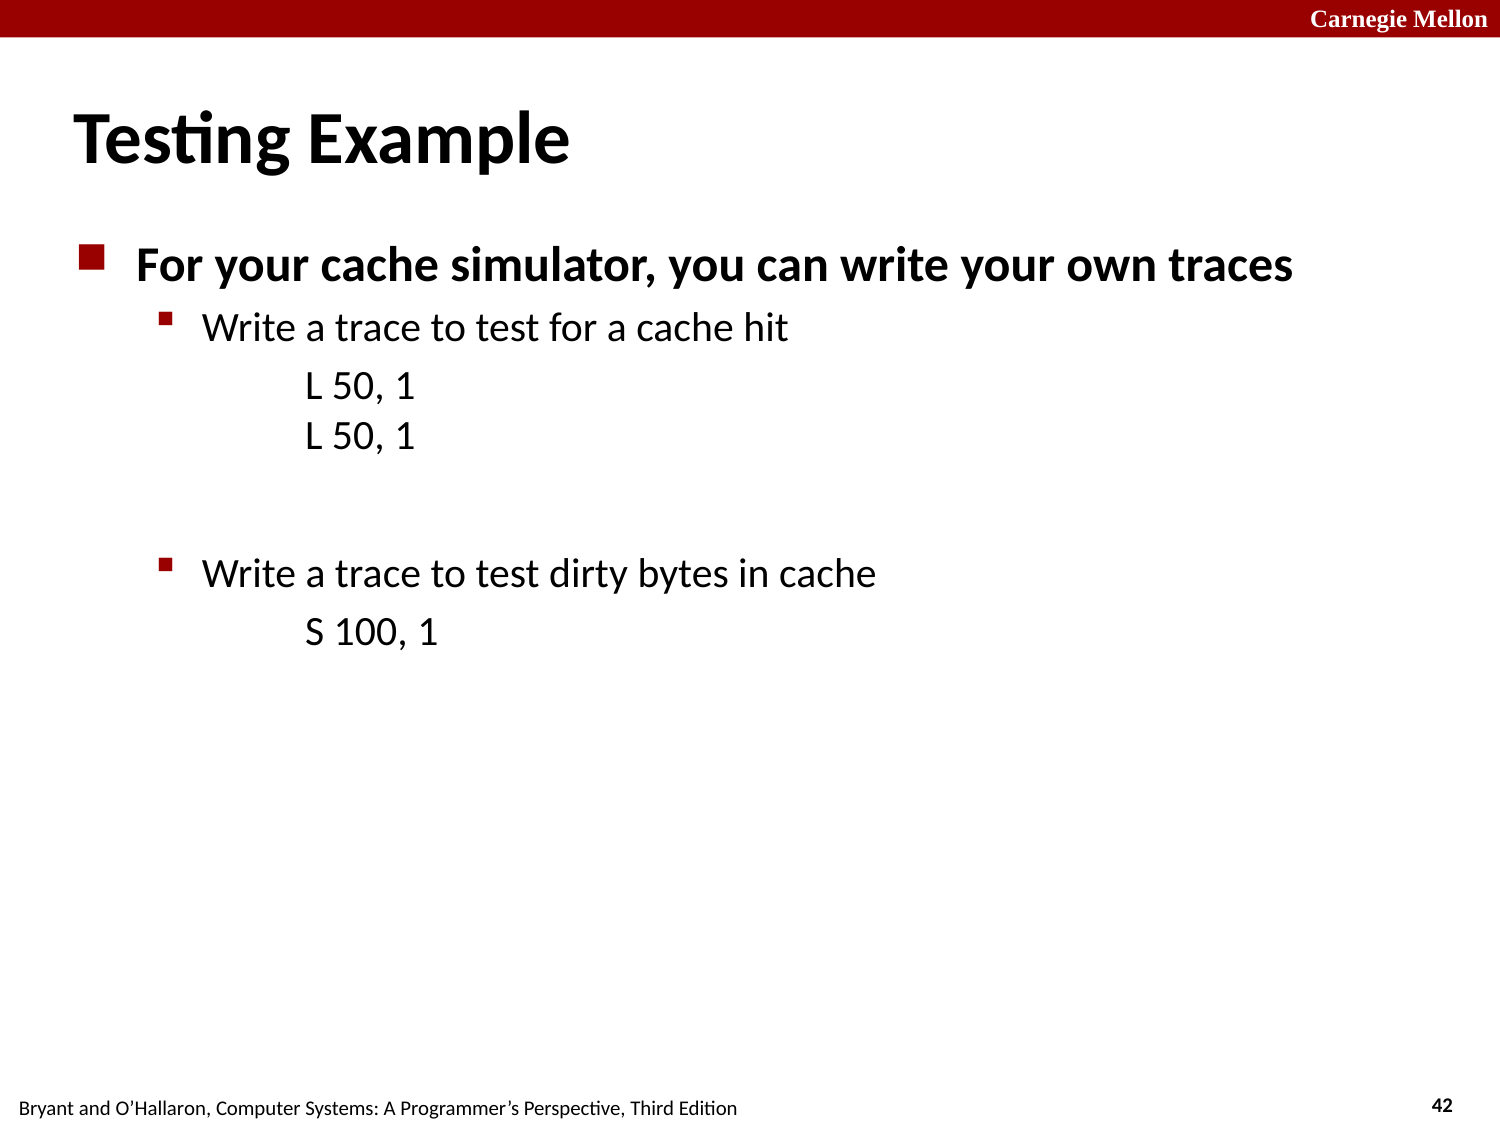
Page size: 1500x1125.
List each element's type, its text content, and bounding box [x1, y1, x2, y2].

title Testing Example [58, 71, 1305, 197]
list For your cache simulator, you can write your own traces Write a trace to test for a cache hit L 50, 1 L 50, 1 Write a trace to test dirty bytes in cache S 100, 1 [64, 223, 1361, 1040]
